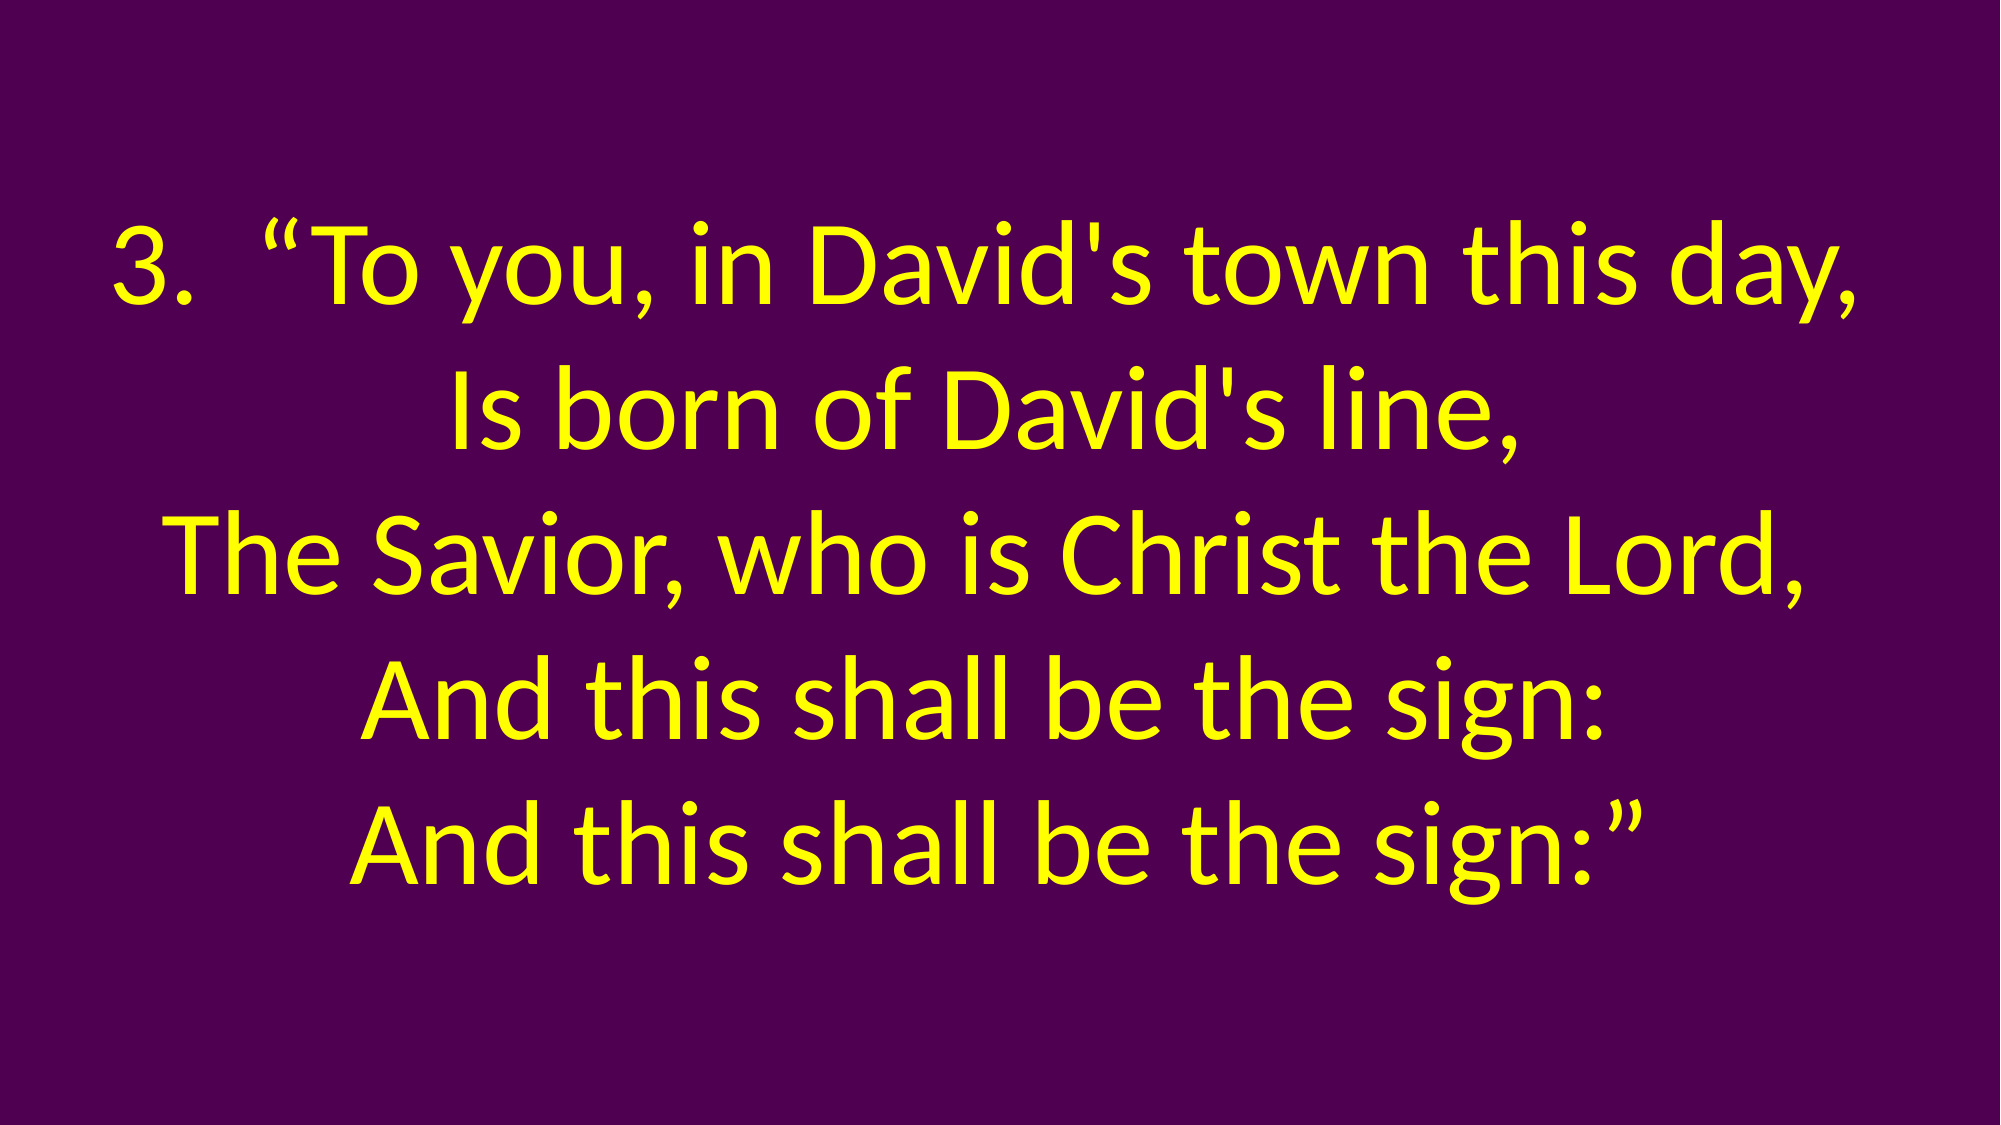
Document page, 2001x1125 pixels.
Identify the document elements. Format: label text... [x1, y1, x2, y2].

text_box 3. “To you, in David's town this day, Is born of David's line, The Savior, who is Christ the Lord, And this shall be the sign: And this shall be the sign:” [0, 175, 2000, 916]
